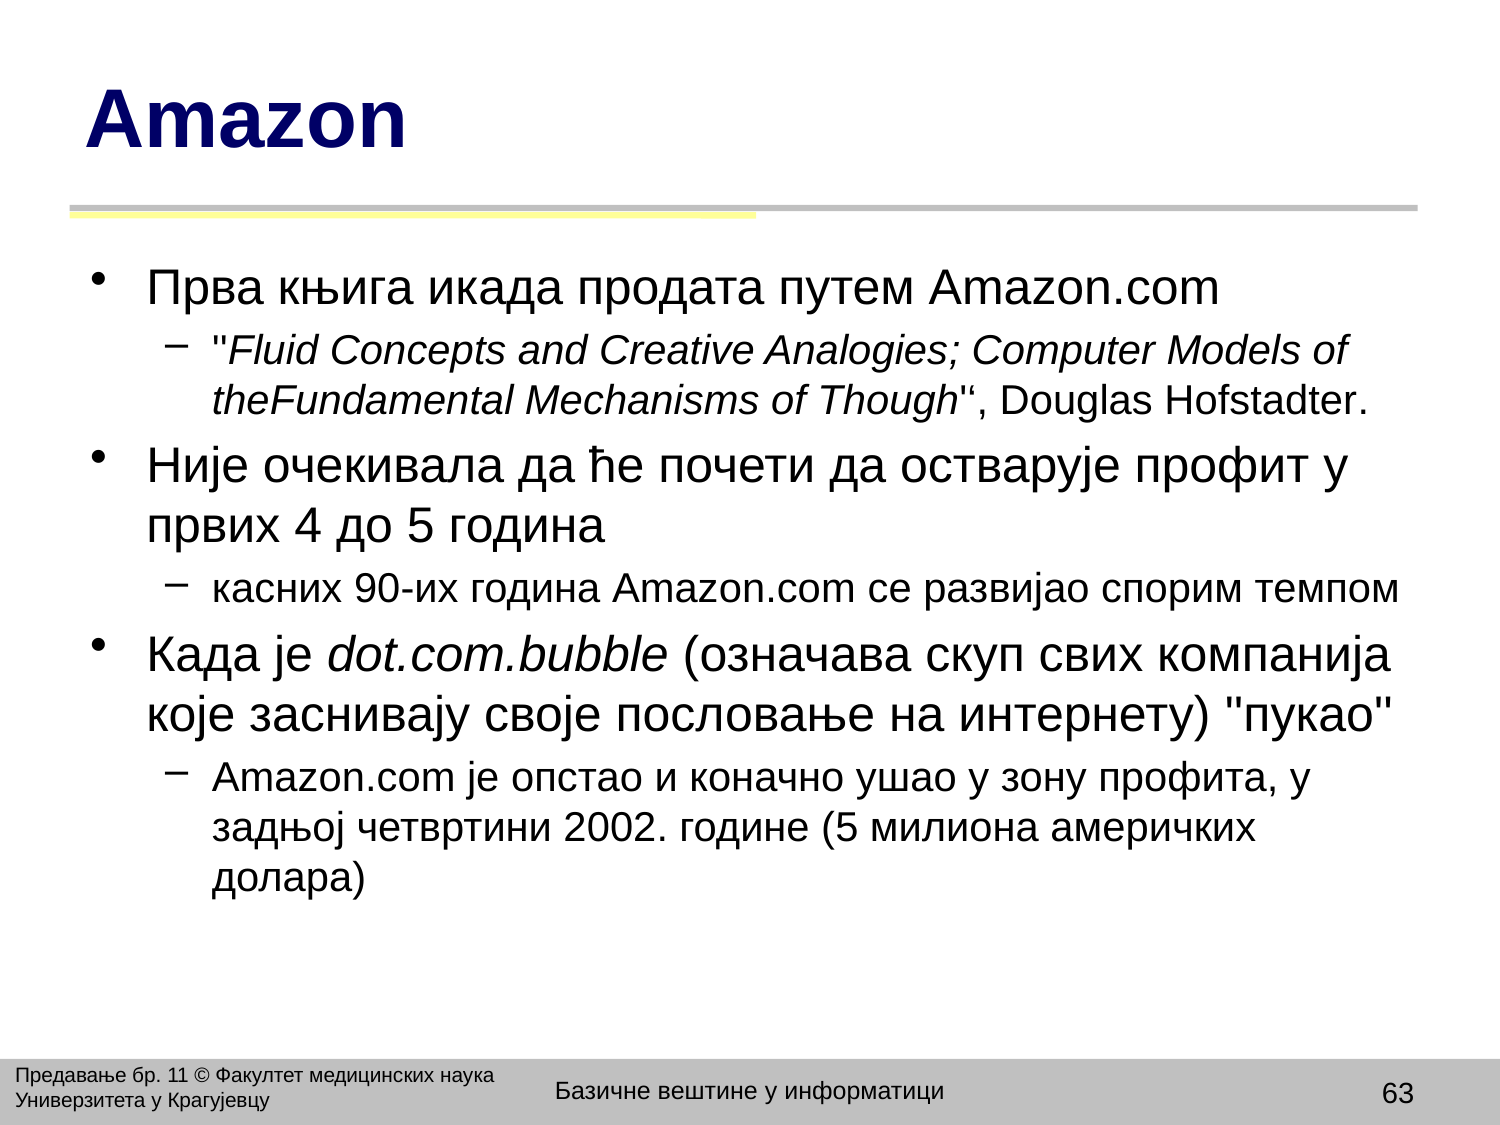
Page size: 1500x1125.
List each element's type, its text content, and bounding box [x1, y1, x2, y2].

footer Базичне вештине у информатици [512, 1066, 988, 1125]
slide_number 63 [1079, 1066, 1430, 1125]
slide_number Предавање бр. 11 © Факултет медицинских наука Универзитета у Крагујевцу [0, 1053, 621, 1108]
title Amazon [69, 19, 1426, 208]
list Прва књига икада продата путем Amazon.com ''Fluid Concepts and Creative Analogies; Computer Models of theFundamental Mechanisms of Though'‘, Douglas Hofstadter. Није очекивала да ће почети да остварује профит у првих 4 до 5 година касних 90-их година Amazon.com се развијао спорим темпом Када је dot.com.bubble (означава скуп свих компанија које заснивају своје пословање на интернету) ''пукао'' Amazon.com је опстао и коначно ушао у зону профита, у задњој четвртини 2002. године (5 милиона америчких долара) [74, 246, 1426, 1023]
